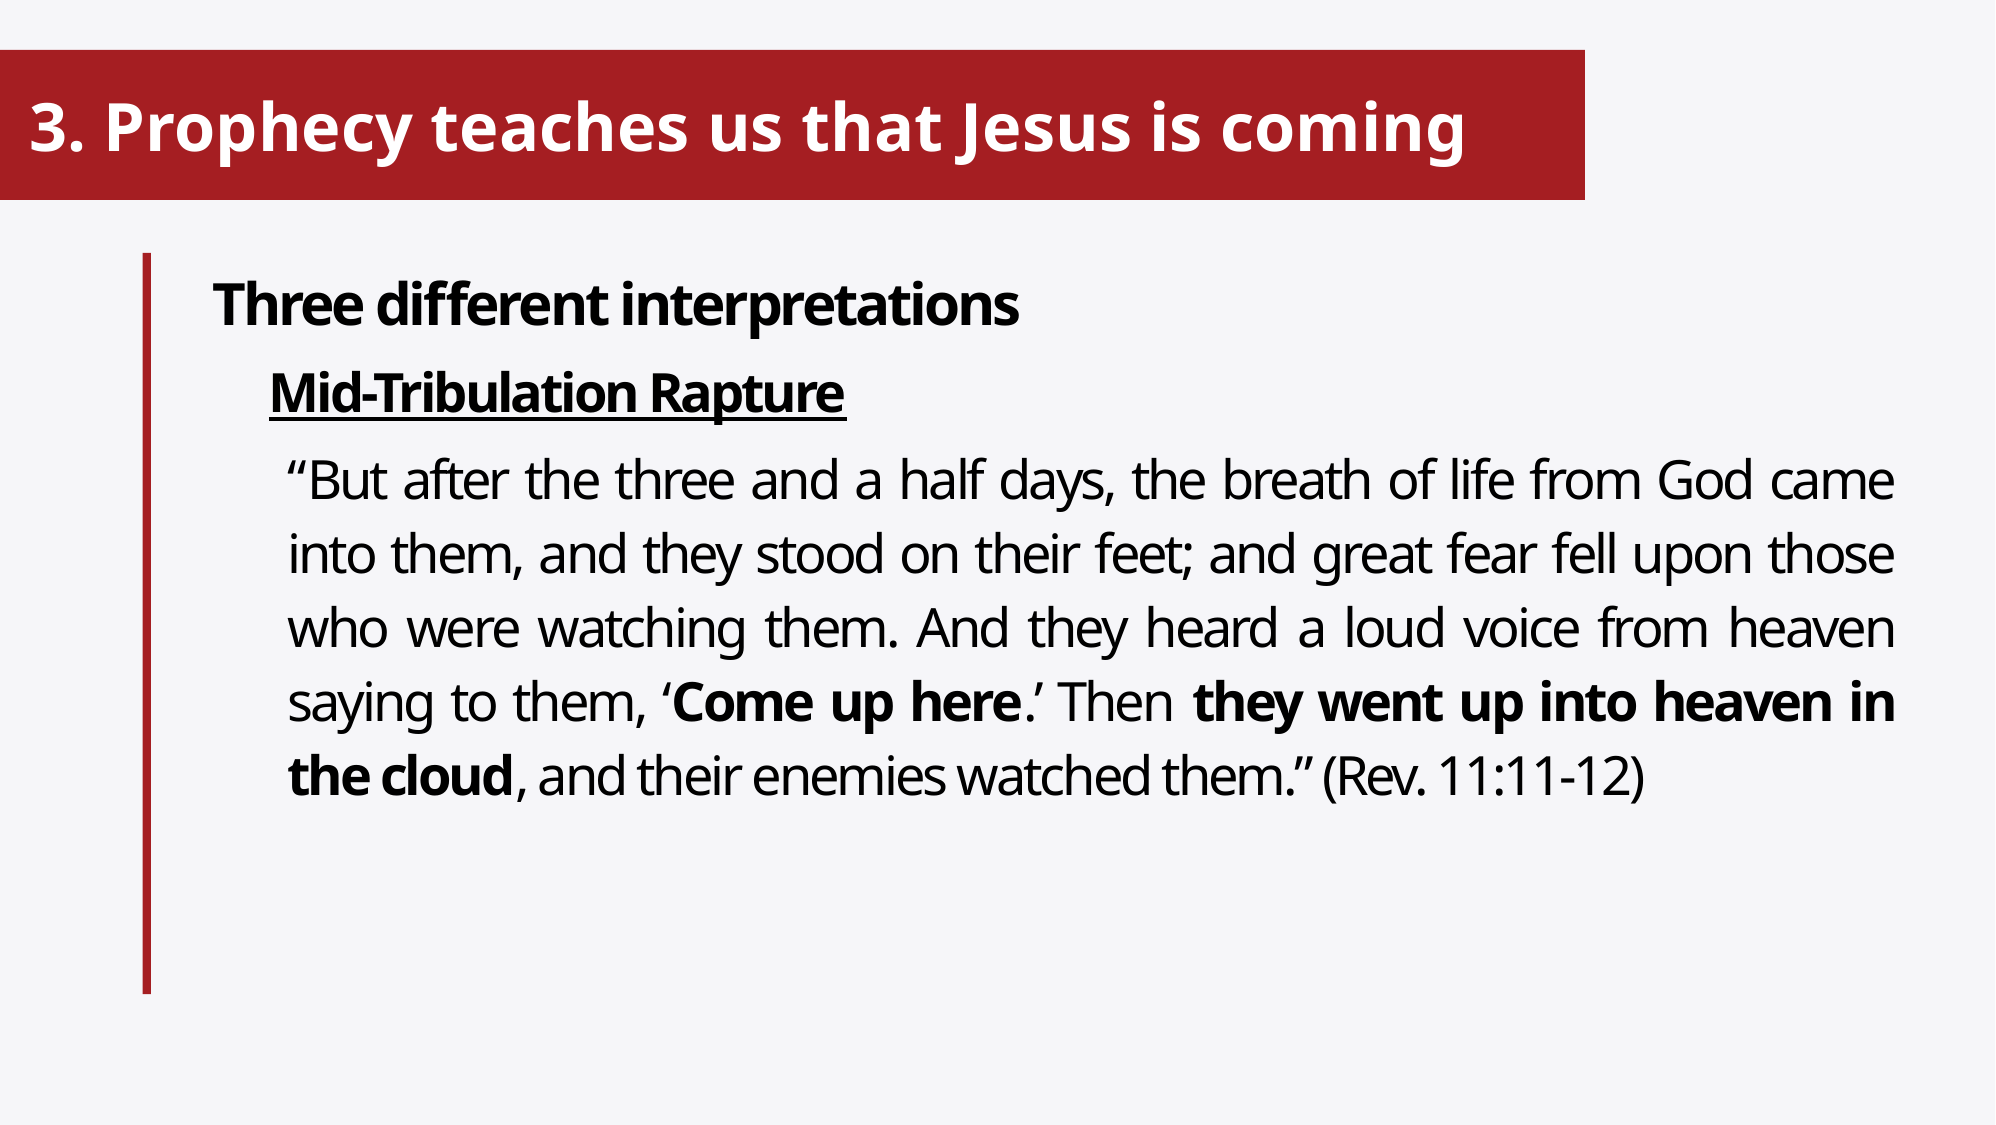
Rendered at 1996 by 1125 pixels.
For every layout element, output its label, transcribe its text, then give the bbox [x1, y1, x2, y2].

title 3. Prophecy teaches us that Jesus is coming [14, 62, 1810, 188]
subtitle Three different interpretations Mid-Tribulation Rapture “But after the three and a half days, the breath of life from God came into them, and they stood on their feet; and great fear fell upon those who were watching them. And they heard a loud voice from heaven saying to them, ‘Come up here.’ Then they went up into heaven in the cloud, and their enemies watched them.” (Rev. 11:11-12) [197, 249, 1910, 1000]
